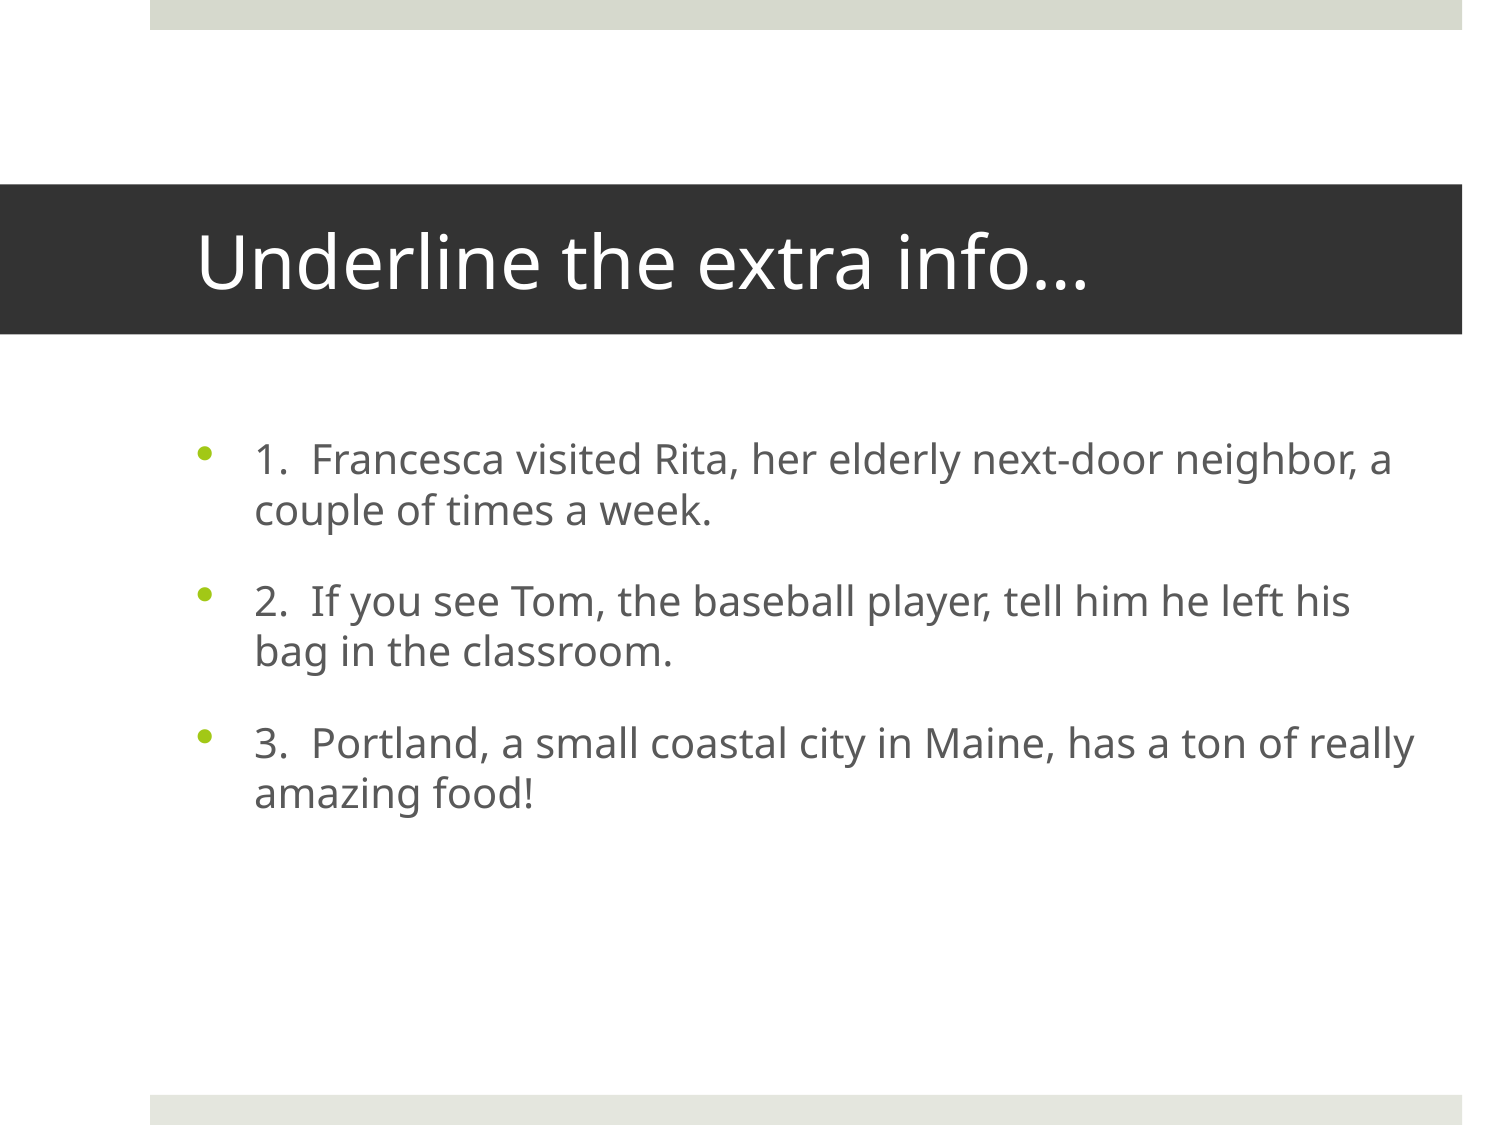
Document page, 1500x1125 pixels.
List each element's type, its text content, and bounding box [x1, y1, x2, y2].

title Underline the extra info… [0, 184, 1463, 335]
list 1. Francesca visited Rita, her elderly next-door neighbor, a couple of times a week. 2. If you see Tom, the baseball player, tell him he left his bag in the classroom. 3. Portland, a small coastal city in Maine, has a ton of really amazing food! [182, 425, 1432, 1028]
